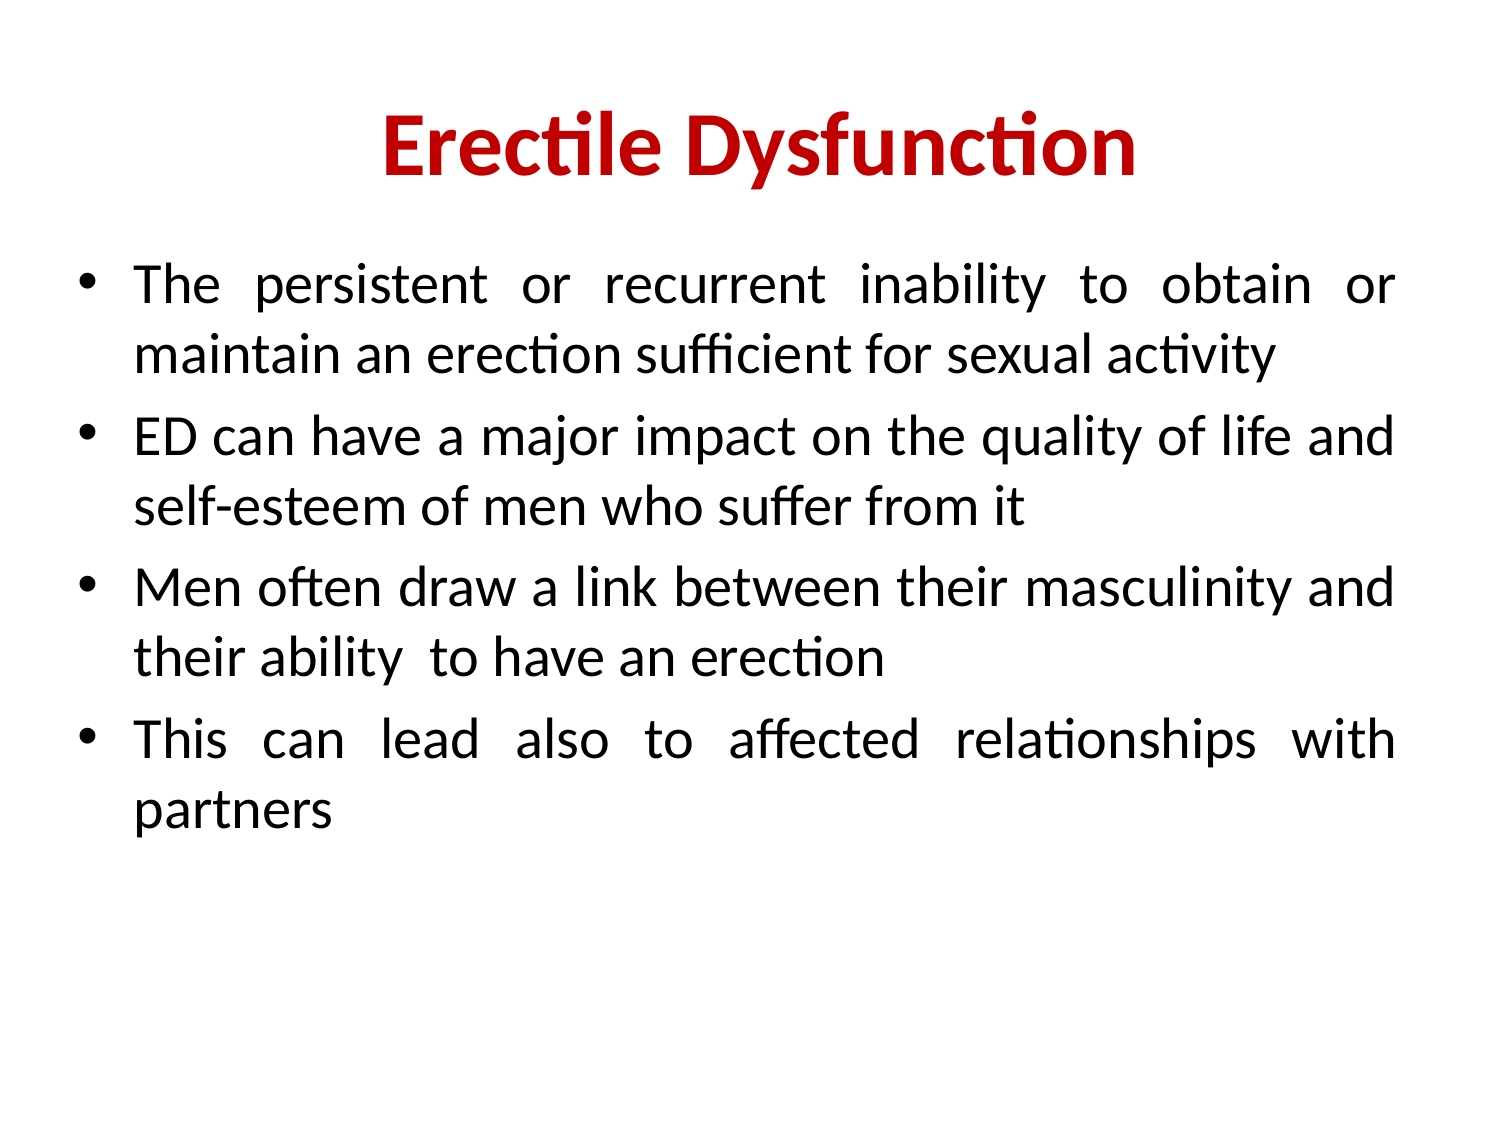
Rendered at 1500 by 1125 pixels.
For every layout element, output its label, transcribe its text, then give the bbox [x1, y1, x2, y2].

title Erectile Dysfunction [75, 45, 1425, 233]
list The persistent or recurrent inability to obtain or maintain an erection sufficient for sexual activity ED can have a major impact on the quality of life and self-esteem of men who suffer from it Men often draw a link between their masculinity and their ability to have an erection This can lead also to affected relationships with partners [62, 237, 1413, 1050]
